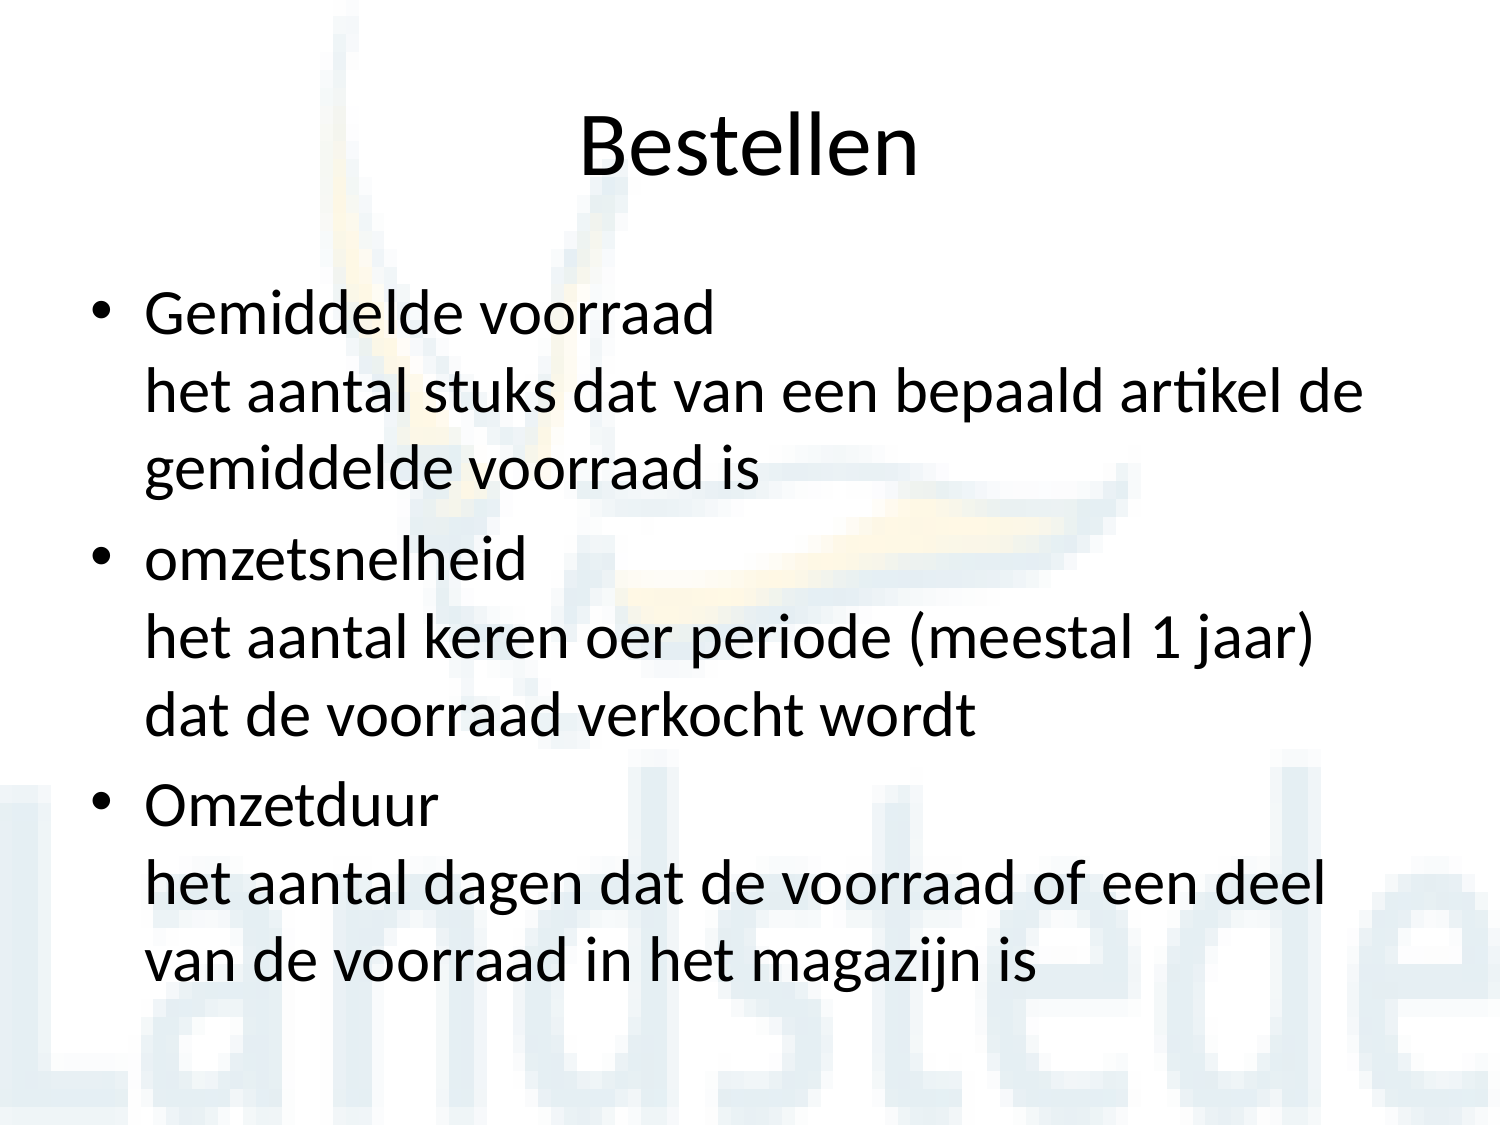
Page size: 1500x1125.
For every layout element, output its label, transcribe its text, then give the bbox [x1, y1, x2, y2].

title Bestellen [75, 45, 1425, 233]
list Gemiddelde voorraad het aantal stuks dat van een bepaald artikel de gemiddelde voorraad is omzetsnelheid het aantal keren oer periode (meestal 1 jaar) dat de voorraad verkocht wordt Omzetduur het aantal dagen dat de voorraad of een deel van de voorraad in het magazijn is [75, 262, 1425, 1005]
